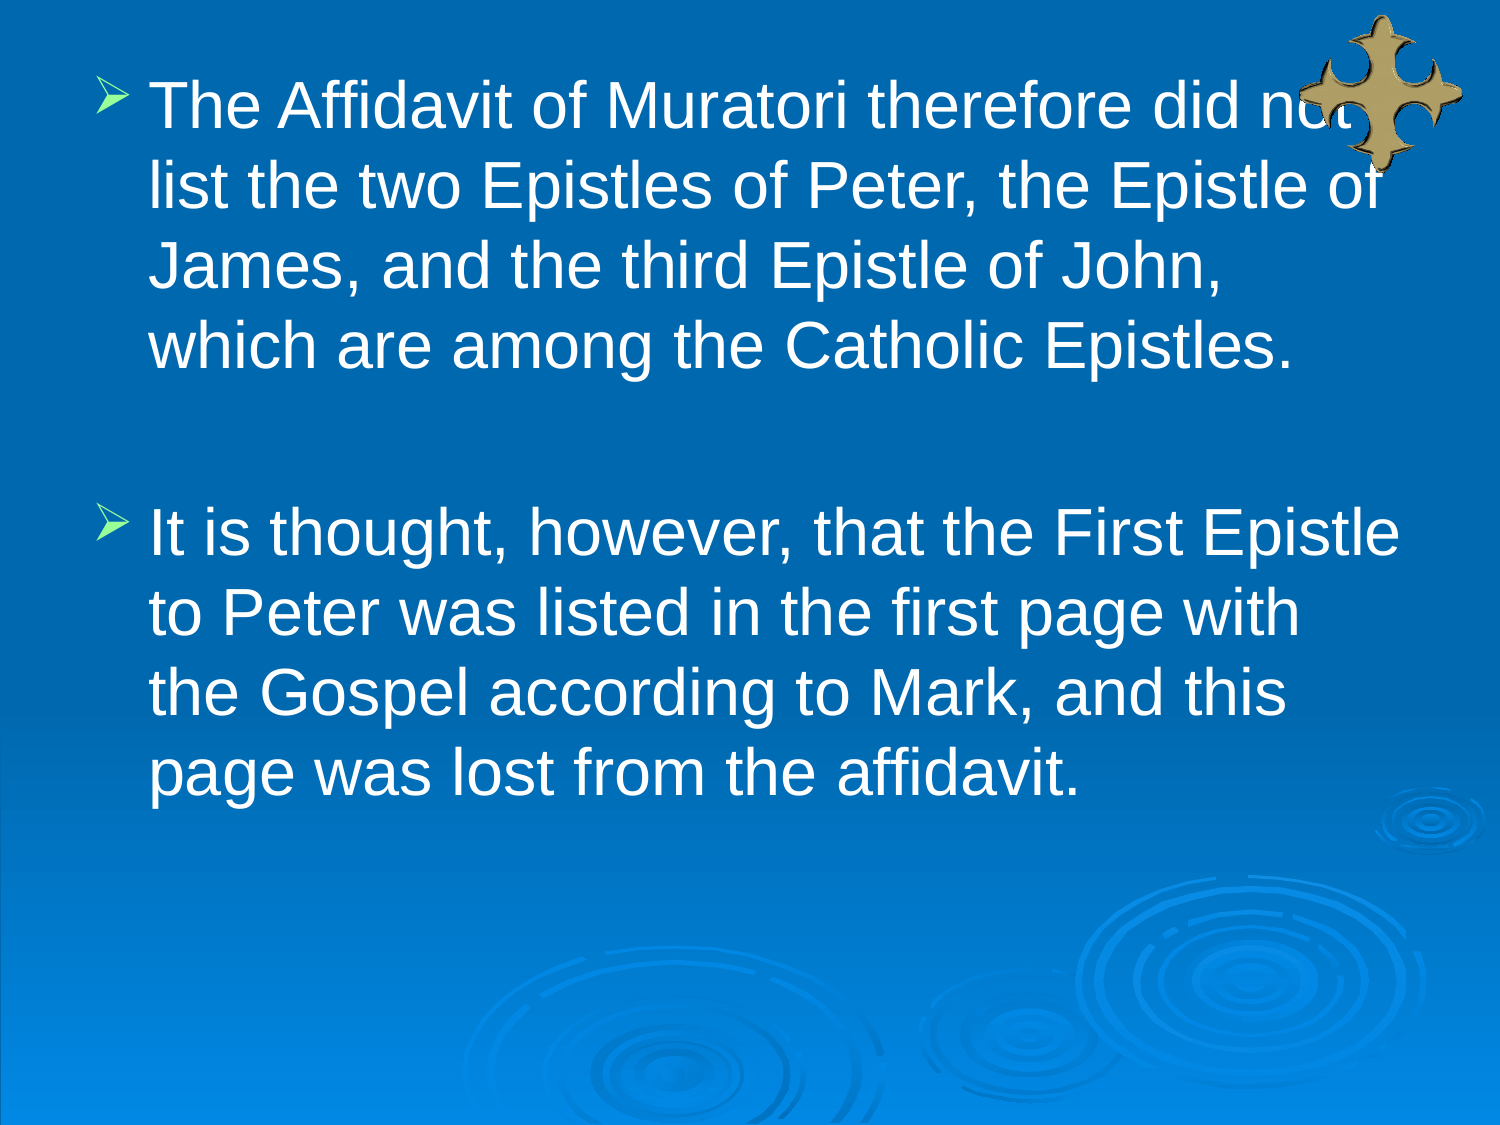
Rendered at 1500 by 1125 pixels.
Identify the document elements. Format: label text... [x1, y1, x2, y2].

picture [1293, 0, 1471, 188]
list The Affidavit of Muratori therefore did not list the two Epistles of Peter, the Epistle of James, and the third Epistle of John, which are among the Catholic Epistles. It is thought, however, that the First Epistle to Peter was listed in the first page with the Gospel according to Mark, and this page was lost from the affidavit. [76, 54, 1428, 1053]
